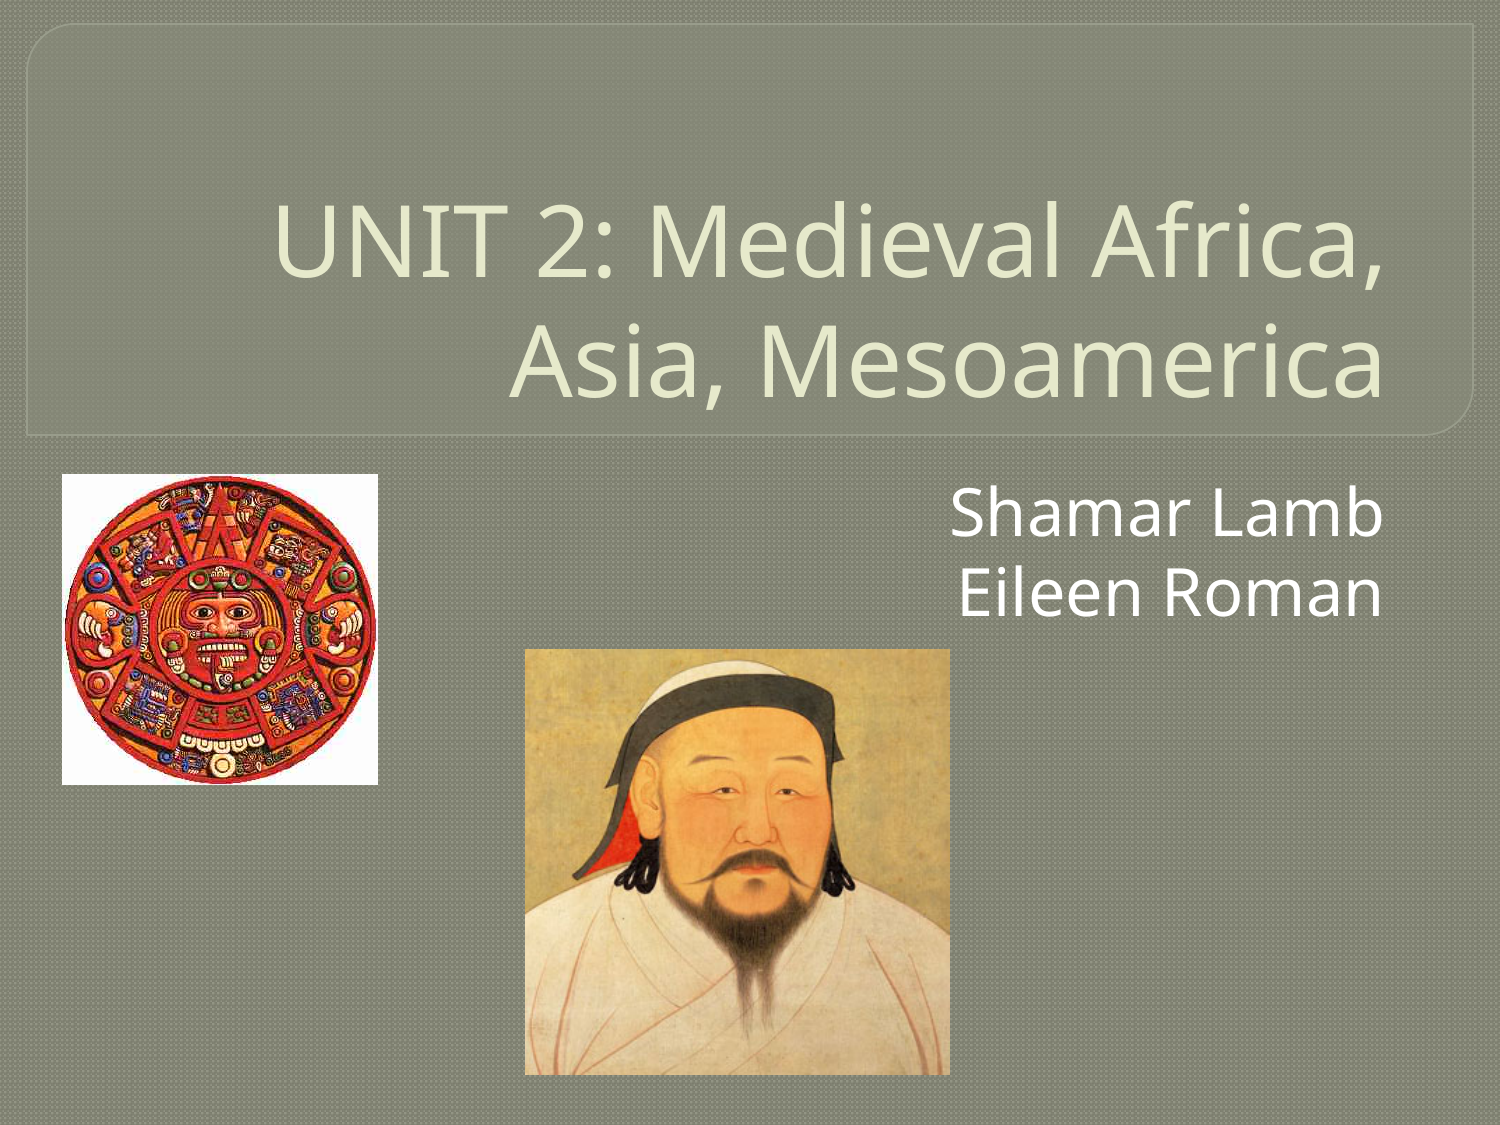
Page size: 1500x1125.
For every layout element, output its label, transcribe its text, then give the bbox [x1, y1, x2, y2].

picture [62, 474, 378, 785]
subtitle Shamar Lamb Eileen Roman [350, 462, 1427, 750]
picture [524, 649, 951, 1076]
title UNIT 2: Medieval Africa, Asia, Mesoamerica [76, 62, 1427, 425]
